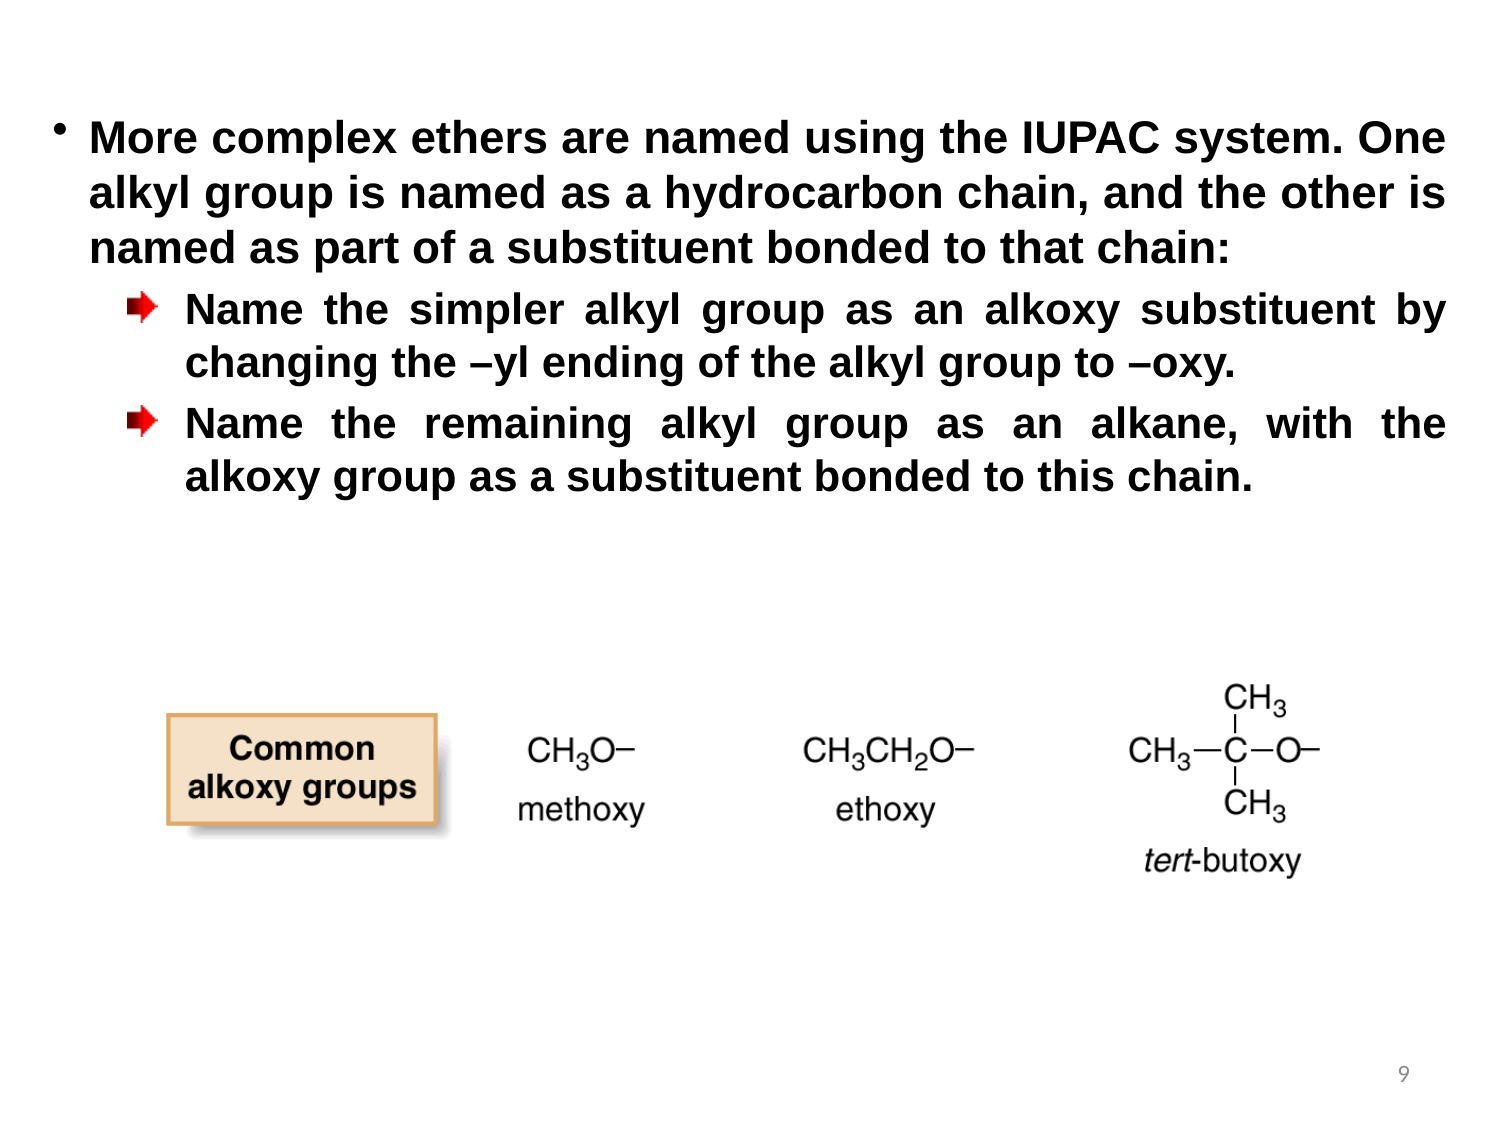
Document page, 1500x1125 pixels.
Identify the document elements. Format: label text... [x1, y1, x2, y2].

picture [161, 662, 1338, 896]
picture [127, 405, 158, 437]
picture [127, 291, 158, 323]
text_box More complex ethers are named using the IUPAC system. One alkyl group is named as a hydrocarbon chain, and the other is named as part of a substituent bonded to that chain: Name the simpler alkyl group as an alkoxy substituent by changing the –yl ending of the alkyl group to –oxy. Name the remaining alkyl group as an alkane, with the alkoxy group as a substituent bonded to this chain. [37, 99, 1463, 508]
slide_number 9 [1074, 1042, 1425, 1103]
